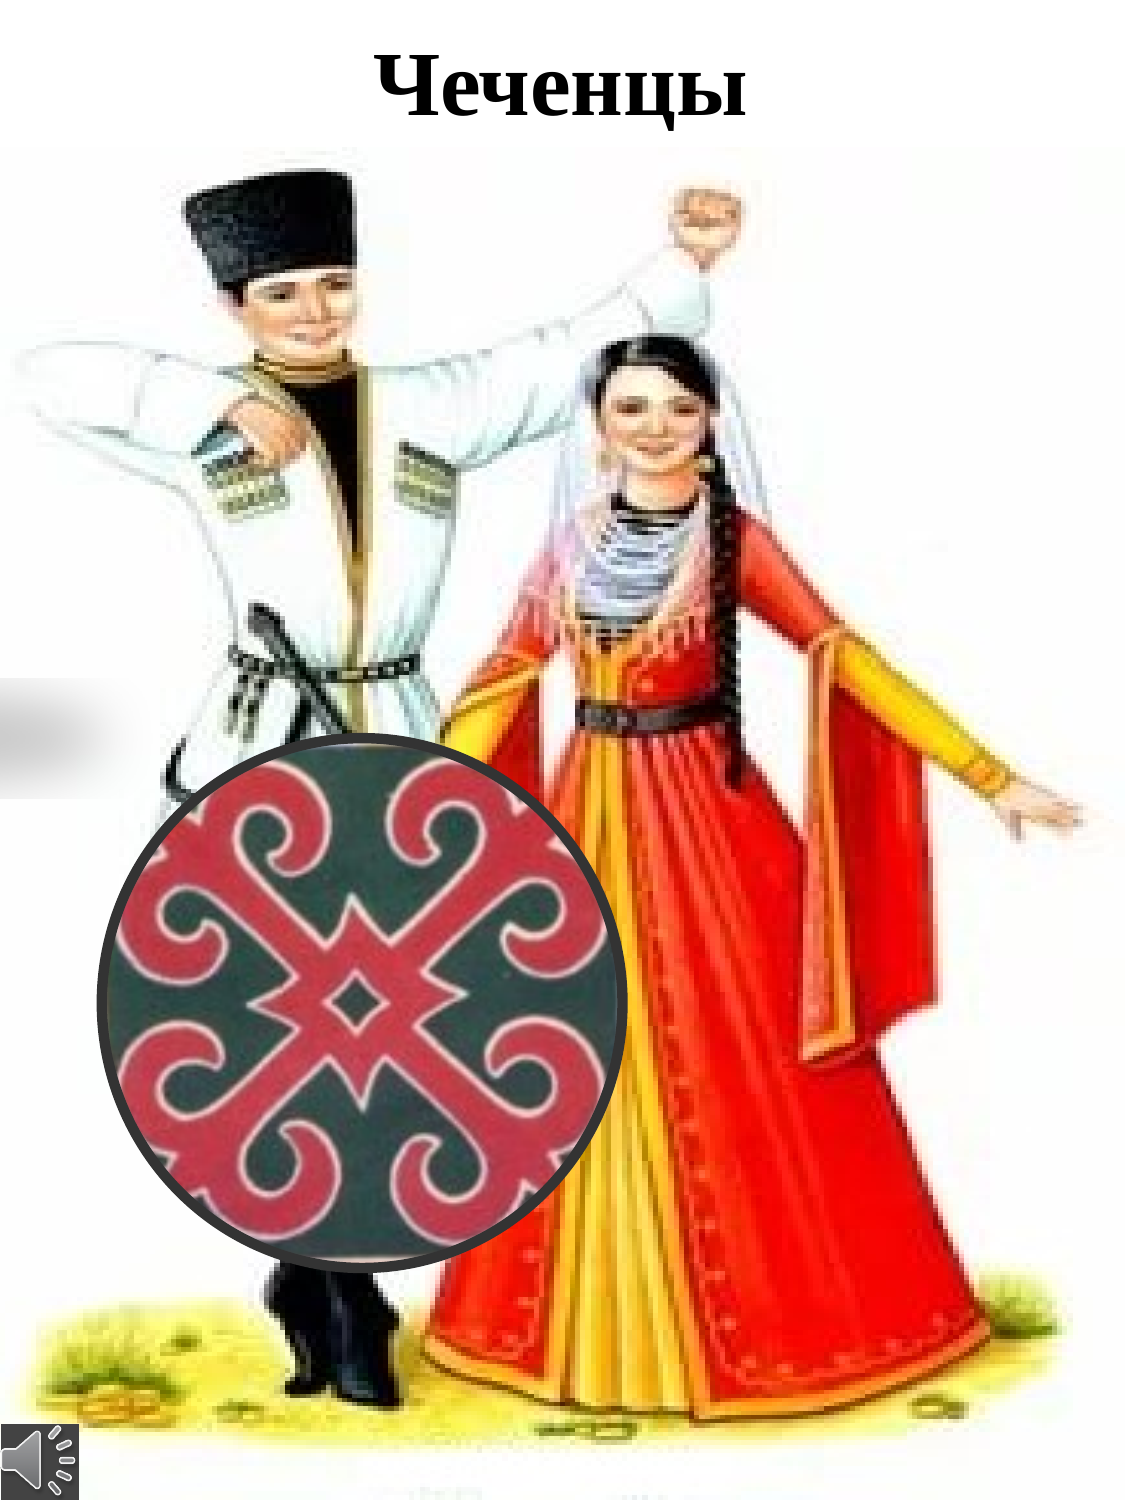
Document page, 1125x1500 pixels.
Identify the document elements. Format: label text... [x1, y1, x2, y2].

picture [0, 1422, 81, 1500]
title Чеченцы [54, 0, 1068, 145]
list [0, 147, 1125, 1500]
picture [101, 737, 623, 1269]
